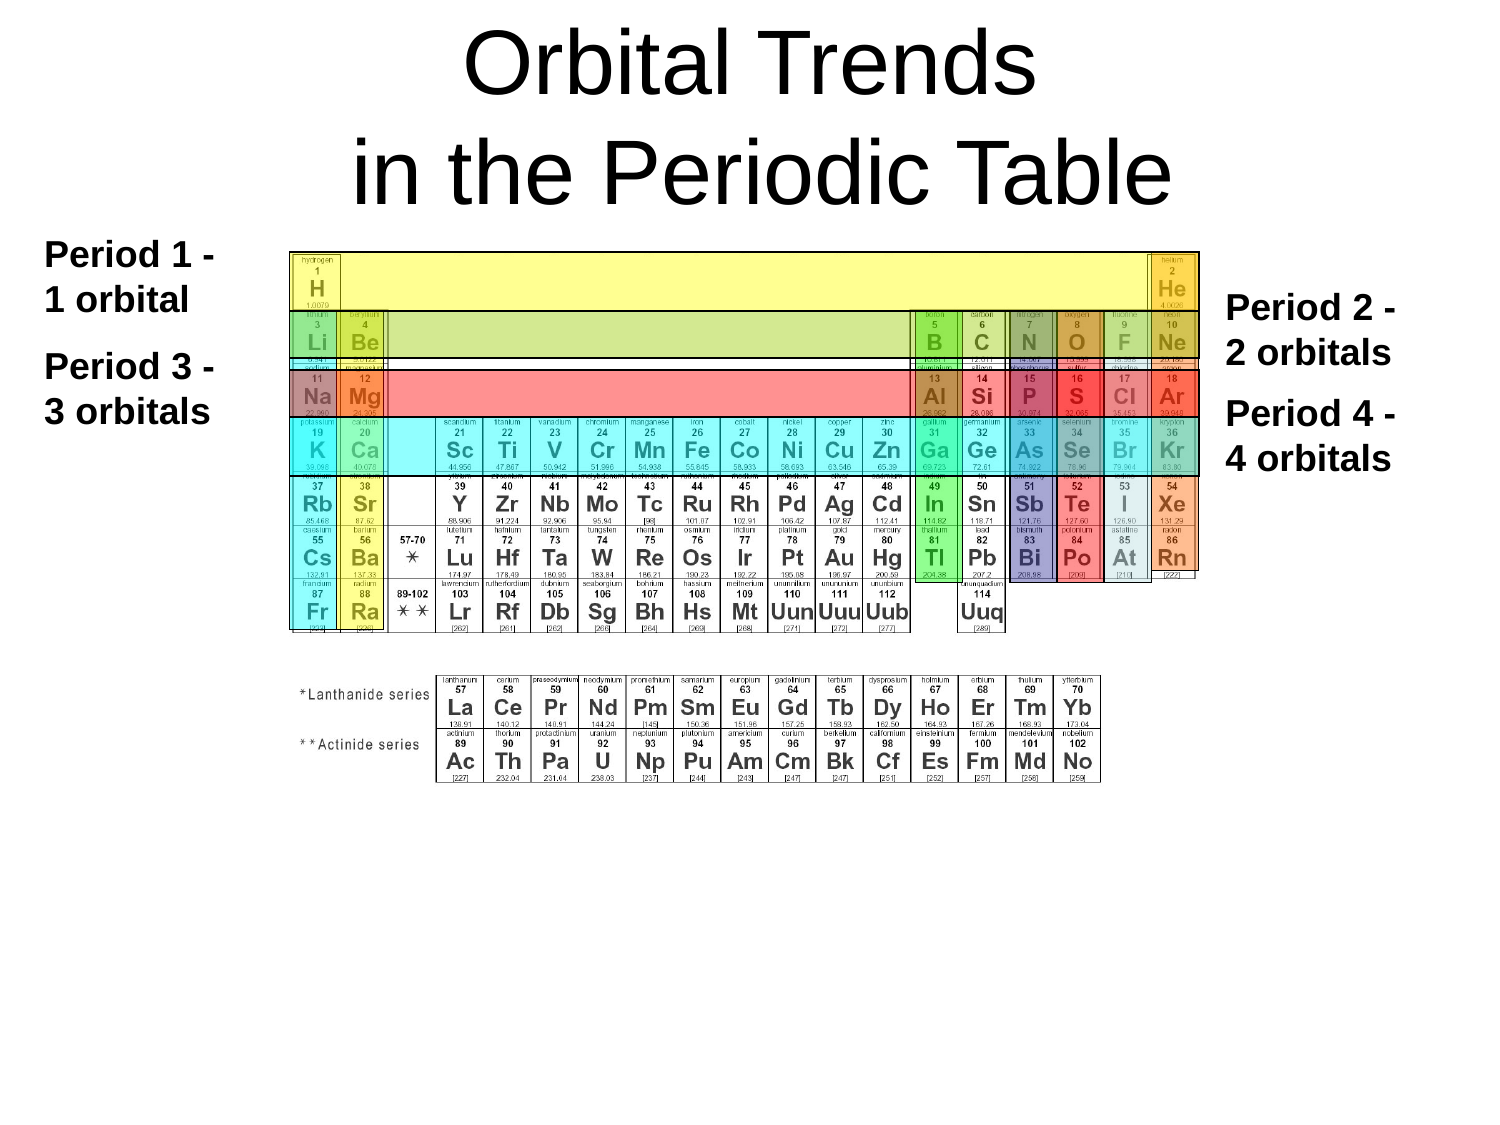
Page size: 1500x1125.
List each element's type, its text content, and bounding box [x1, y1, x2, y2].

text_box Period 4 - 4 orbitals [1210, 381, 1471, 487]
text_box Period 2 - 2 orbitals [1210, 275, 1471, 381]
text_box Period 3 - 3 orbitals [29, 334, 283, 440]
title Orbital Trends in the Periodic Table [88, 0, 1439, 226]
picture [289, 251, 1199, 788]
text_box Period 1 - 1 orbital [29, 222, 289, 328]
